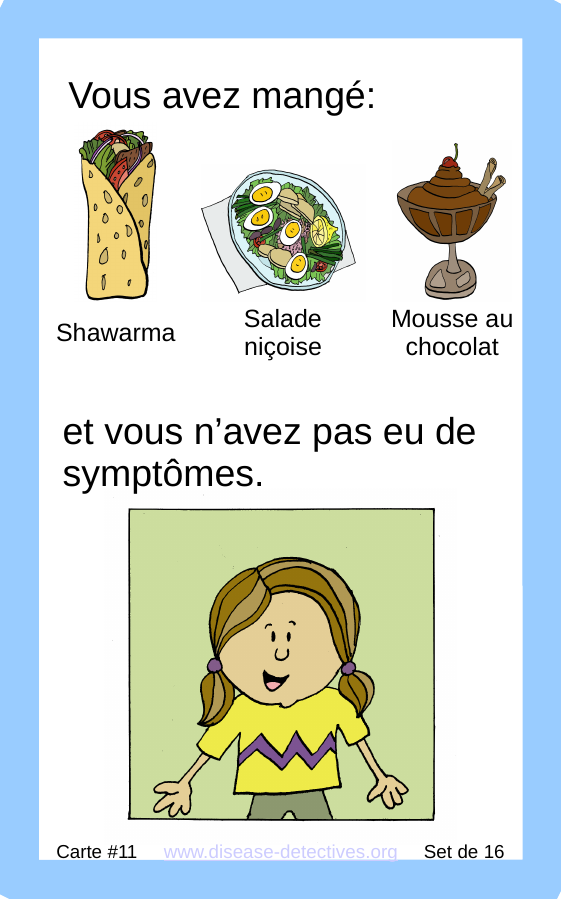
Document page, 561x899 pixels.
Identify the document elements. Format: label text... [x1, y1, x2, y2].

text_box Carte #11 www.disease-detectives.org Set de 16 [35, 833, 525, 869]
picture [103, 488, 458, 845]
text_box Mousse au chocolat [372, 296, 532, 368]
picture [392, 140, 513, 302]
text_box Shawarma [30, 310, 202, 354]
picture [74, 122, 157, 302]
text_box Salade niçoise [218, 310, 349, 368]
picture [200, 164, 366, 302]
text_box [18, 17, 544, 881]
